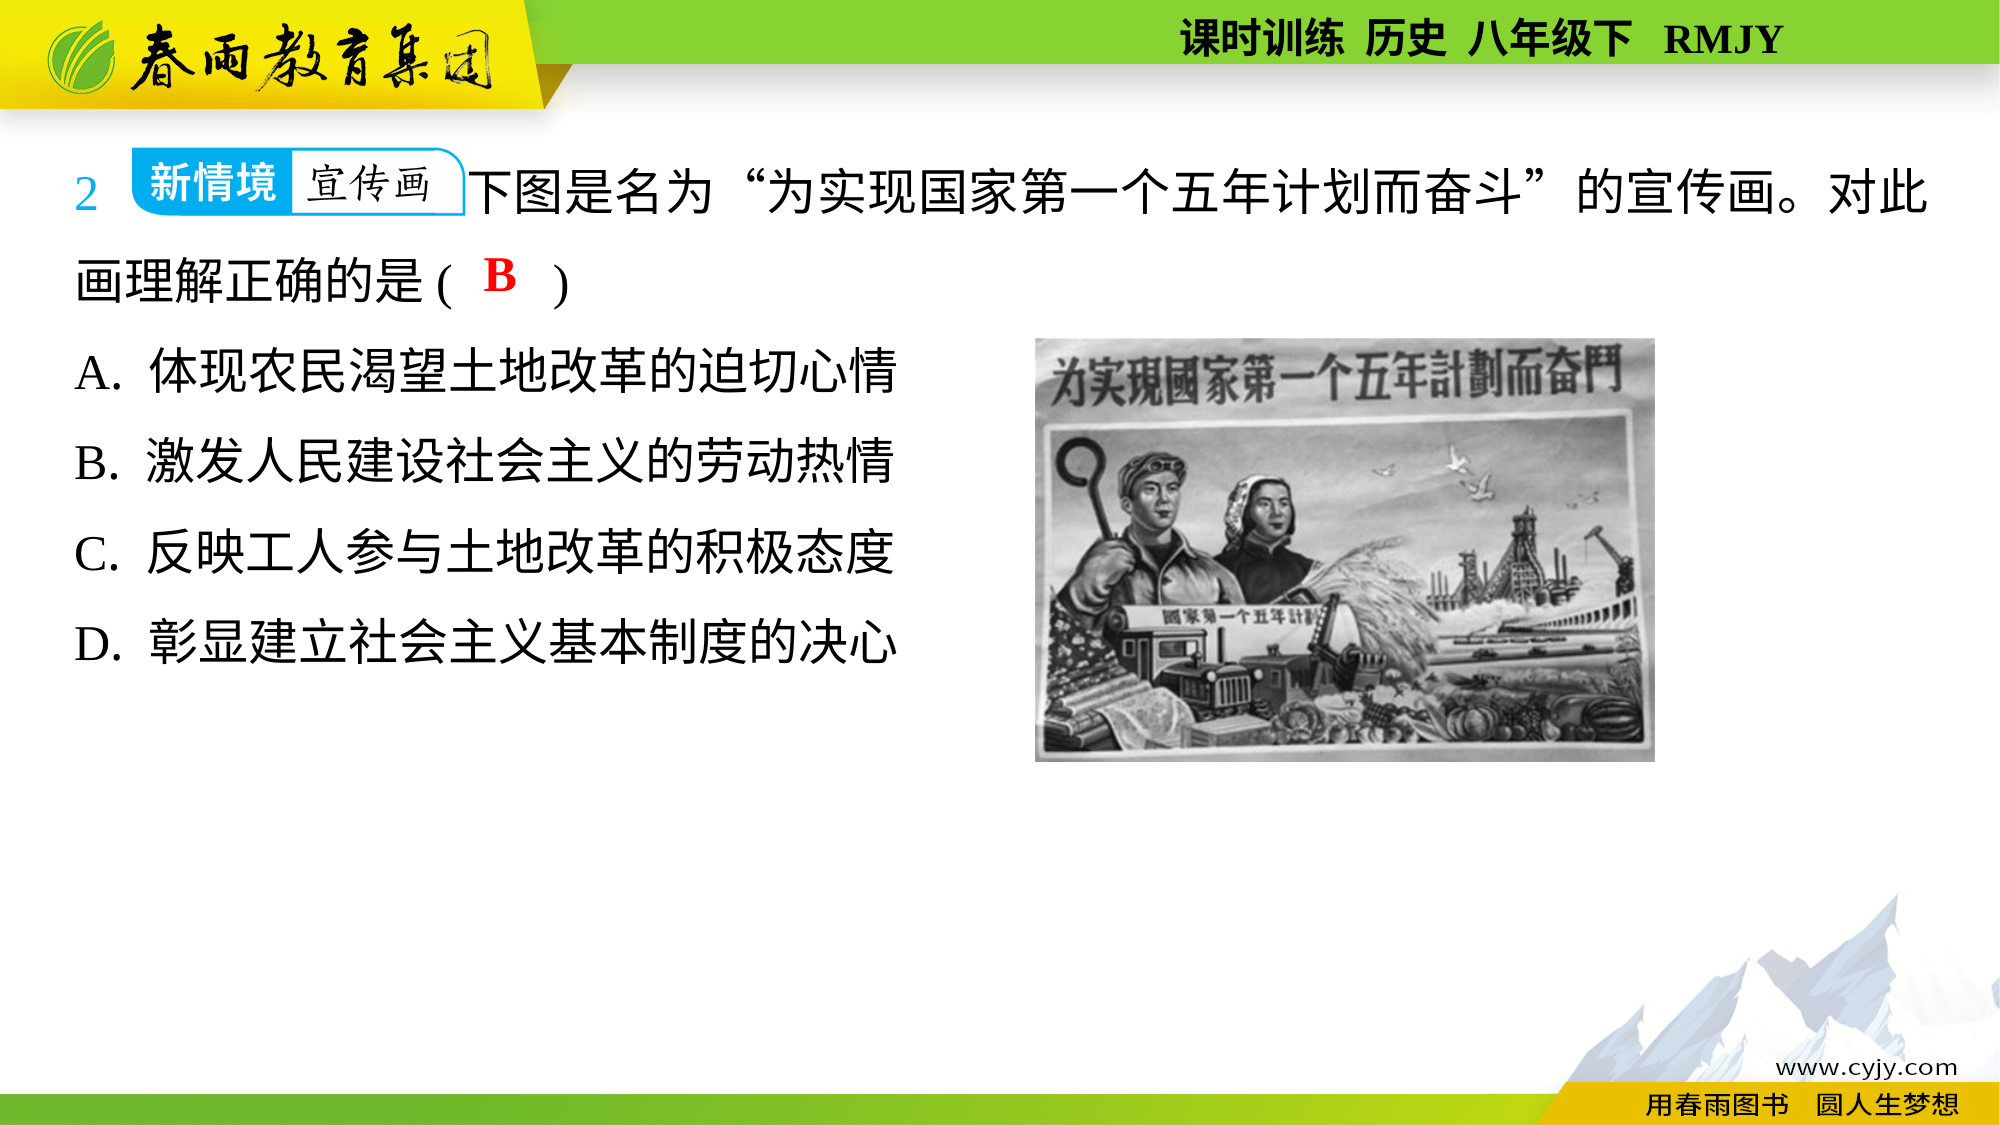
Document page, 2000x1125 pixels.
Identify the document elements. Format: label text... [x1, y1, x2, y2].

picture [0, 0, 2000, 1125]
text_box B [468, 234, 532, 310]
list 2 下图是名为“为实现国家第一个五年计划而奋斗”的宣传画。对此画理解正确的是( ) A. 体现农民渴望土地改革的迫切心情 B. 激发人民建设社会主义的劳动热情 C. 反映工人参与土地改革的积极态度 D. 彰显建立社会主义基本制度的决心 [59, 122, 1944, 683]
